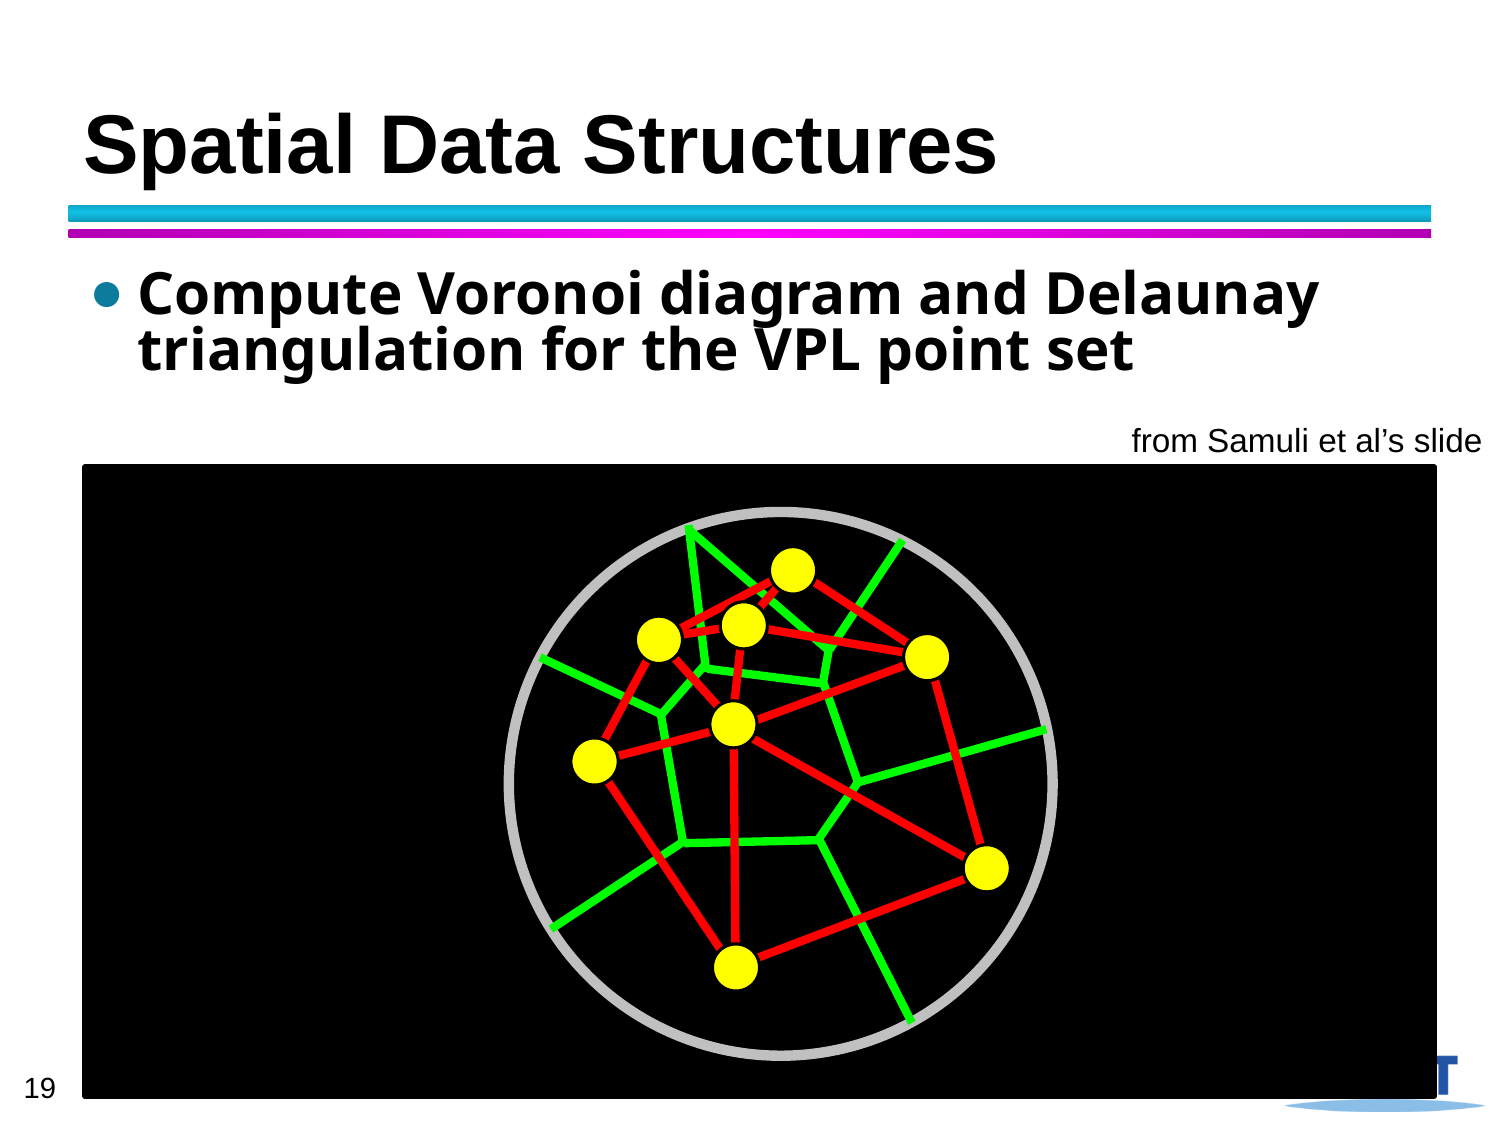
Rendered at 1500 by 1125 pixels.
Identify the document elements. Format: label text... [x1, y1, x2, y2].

text_box [508, 669, 534, 899]
text_box [85, 467, 1435, 1097]
title Spatial Data Structures [68, 48, 1428, 199]
text_box [704, 511, 858, 523]
text_box from Samuli et al’s slide [1116, 411, 1499, 467]
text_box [539, 524, 1047, 1024]
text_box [570, 546, 1011, 992]
list Compute Voronoi diagram and Delaunay triangulation for the VPL point set [74, 261, 1426, 453]
text_box [667, 1031, 894, 1056]
picture [1284, 1055, 1485, 1112]
